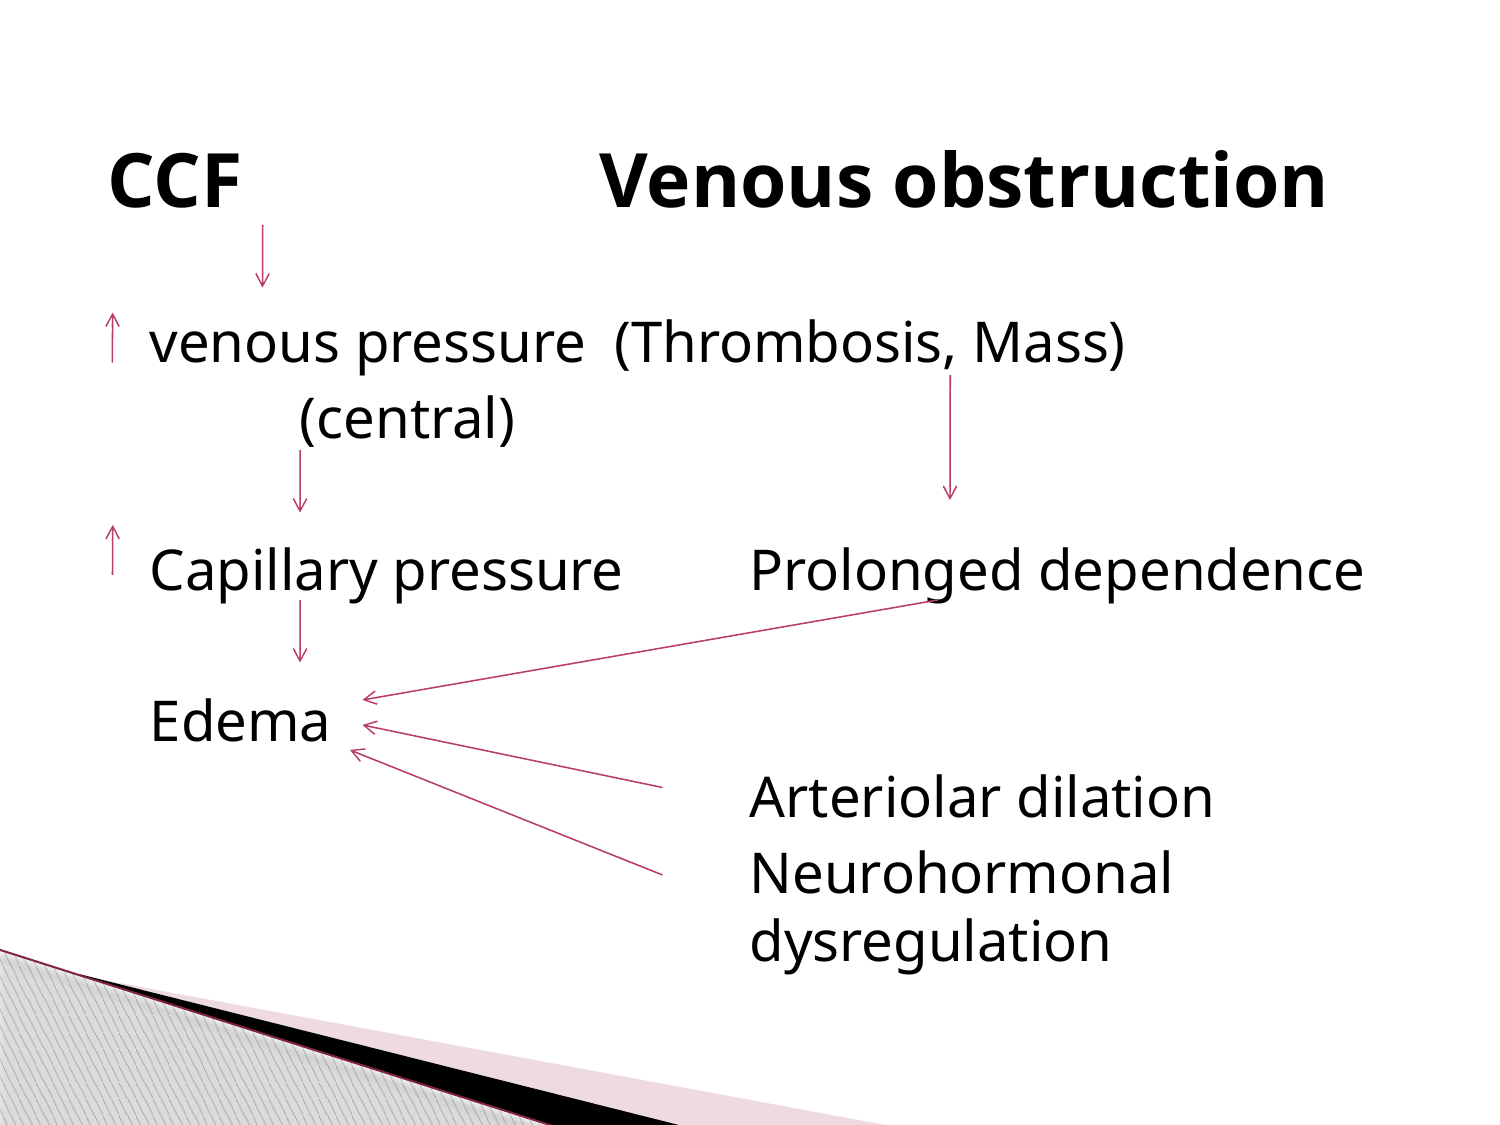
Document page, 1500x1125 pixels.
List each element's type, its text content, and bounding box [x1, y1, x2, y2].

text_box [362, 724, 663, 749]
list CCF Venous obstruction venous pressure (Thrombosis, Mass) (central) Capillary pressure Prolonged dependence Edema Arteriolar dilation Neurohormonal dysregulation [75, 125, 1425, 1025]
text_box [362, 599, 938, 701]
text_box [349, 749, 663, 876]
